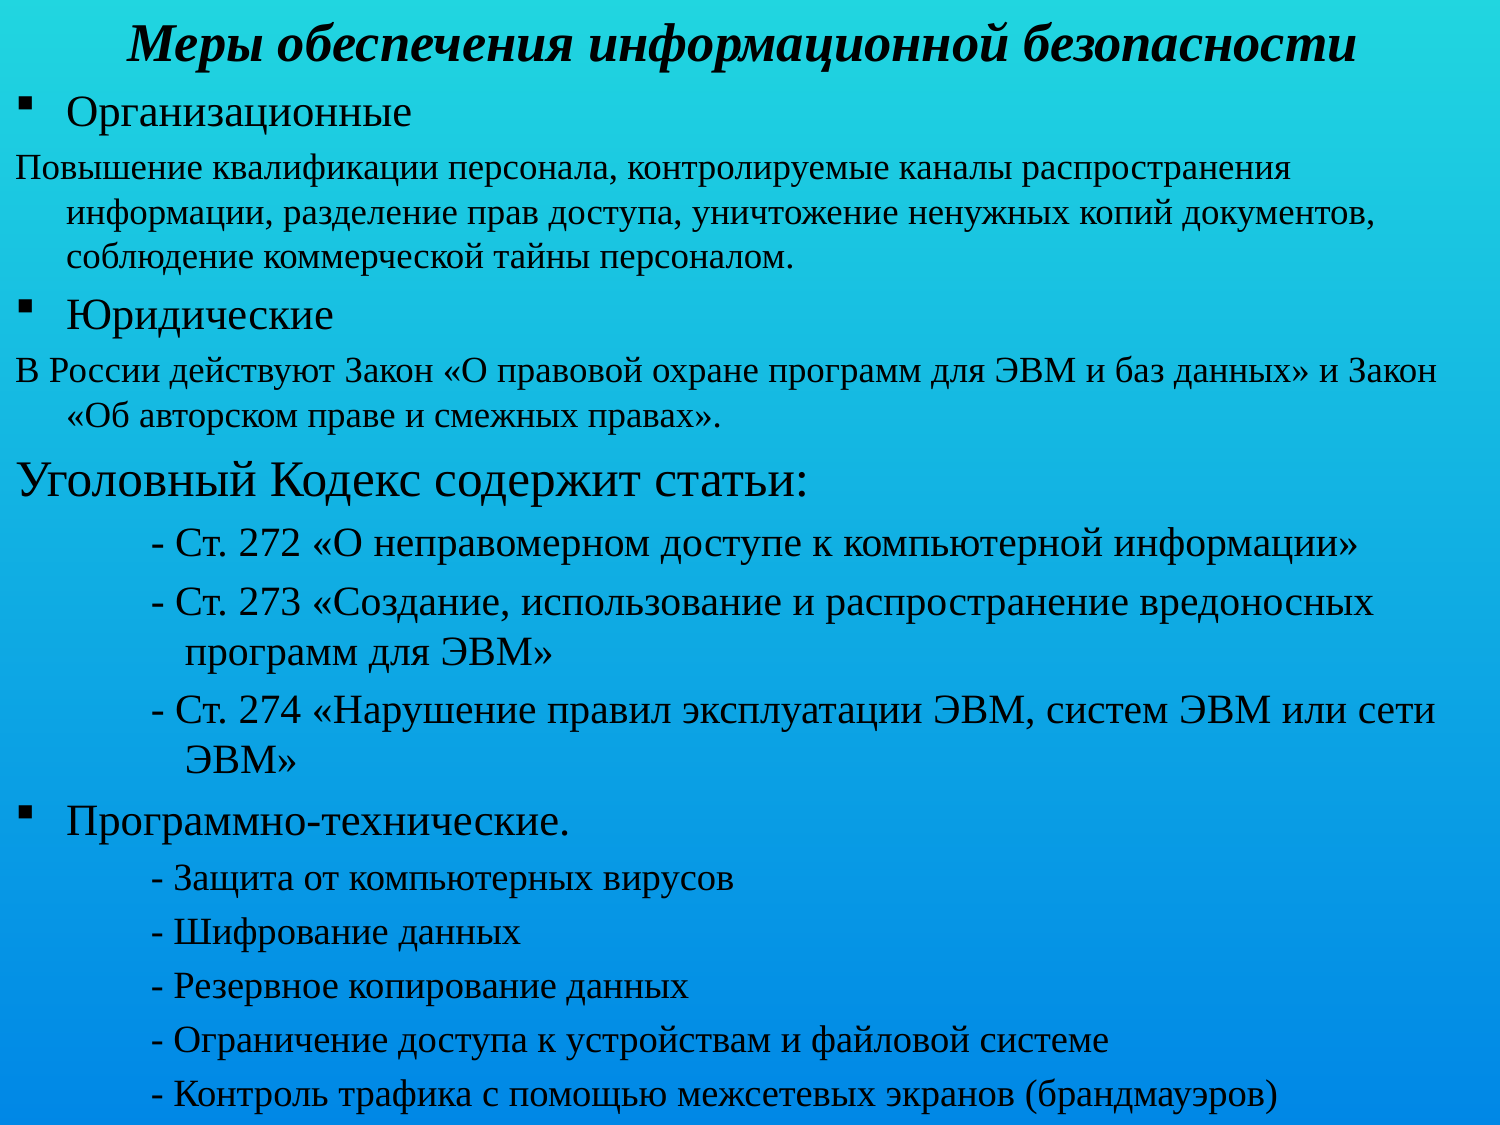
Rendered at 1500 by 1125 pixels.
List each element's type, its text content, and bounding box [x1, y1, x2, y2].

list Меры обеспечения информационной безопасности Организационные Повышение квалификации персонала, контролируемые каналы распространения информации, разделение прав доступа, уничтожение ненужных копий документов, соблюдение коммерческой тайны персоналом. Юридические В России действуют Закон «О правовой охране программ для ЭВМ и баз данных» и Закон «Об авторском праве и смежных правах». Уголовный Кодекс содержит статьи: - Ст. 272 «О неправомерном доступе к компьютерной информации» - Ст. 273 «Создание, использование и распространение вредоносных программ для ЭВМ» - Ст. 274 «Нарушение правил эксплуатации ЭВМ, систем ЭВМ или сети ЭВМ» Программно-технические. - Защита от компьютерных вирусов - Шифрование данных - Резервное копирование данных - Ограничение доступа к устройствам и файловой системе - Контроль трафика с помощью межсетевых экранов (брандмауэров) [0, 0, 1500, 1125]
